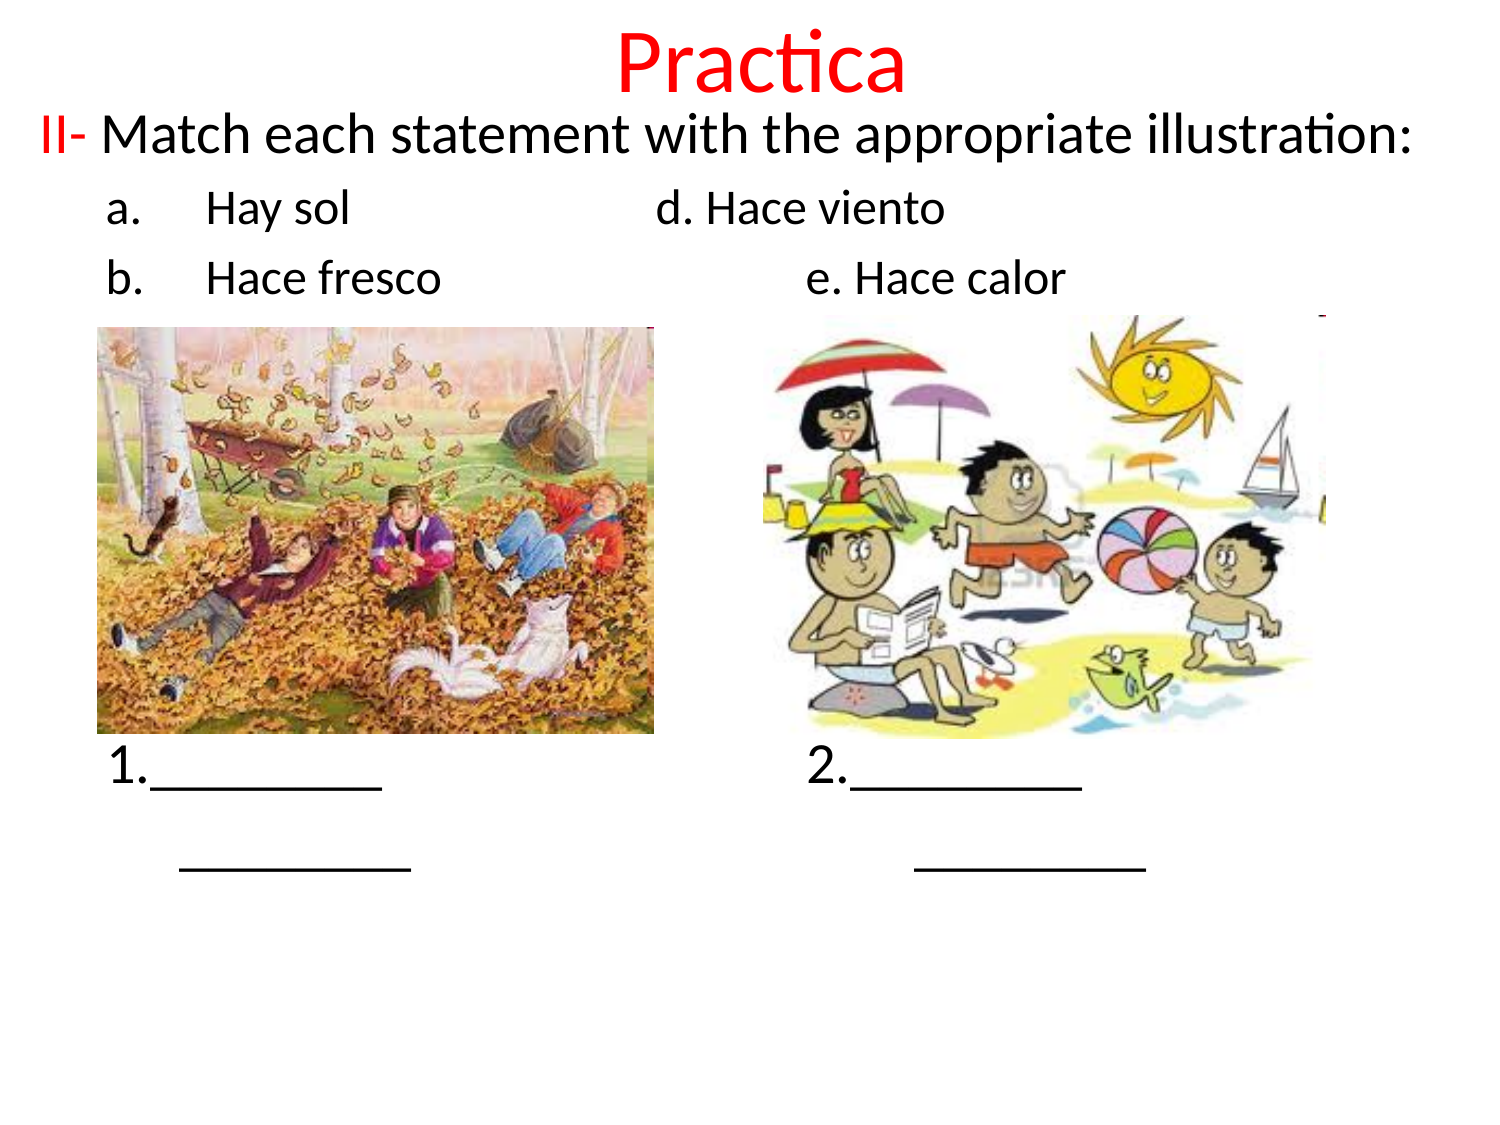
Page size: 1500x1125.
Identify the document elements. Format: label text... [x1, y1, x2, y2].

list II- Match each statement with the appropriate illustration: Hay sol d. Hace viento Hace fresco e. Hace calor 1.________ 2.________ ________ ________ [24, 87, 1450, 1125]
picture [97, 327, 654, 734]
picture [762, 315, 1326, 740]
title Practica [425, 0, 1100, 150]
